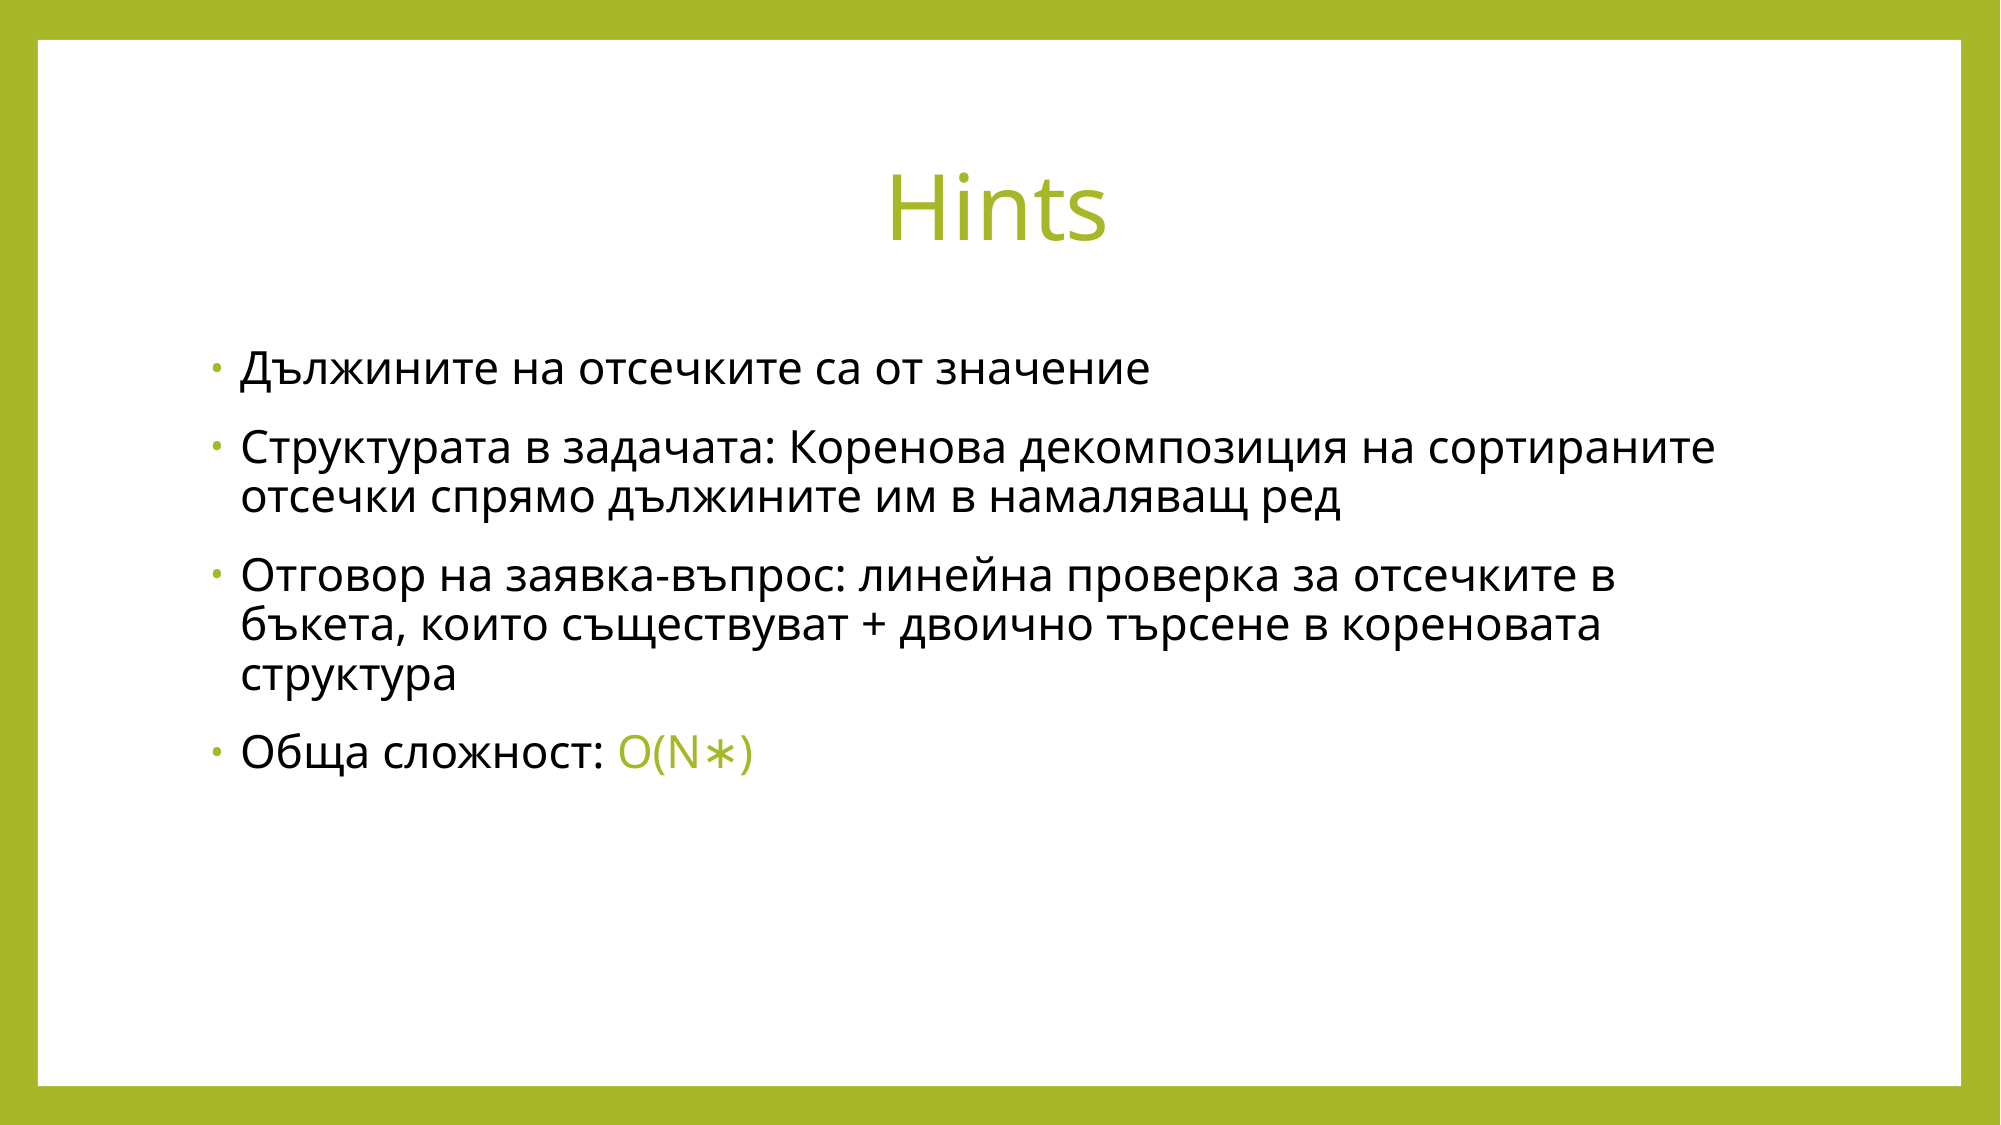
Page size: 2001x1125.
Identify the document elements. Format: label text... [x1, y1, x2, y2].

title Hints [187, 99, 1808, 323]
